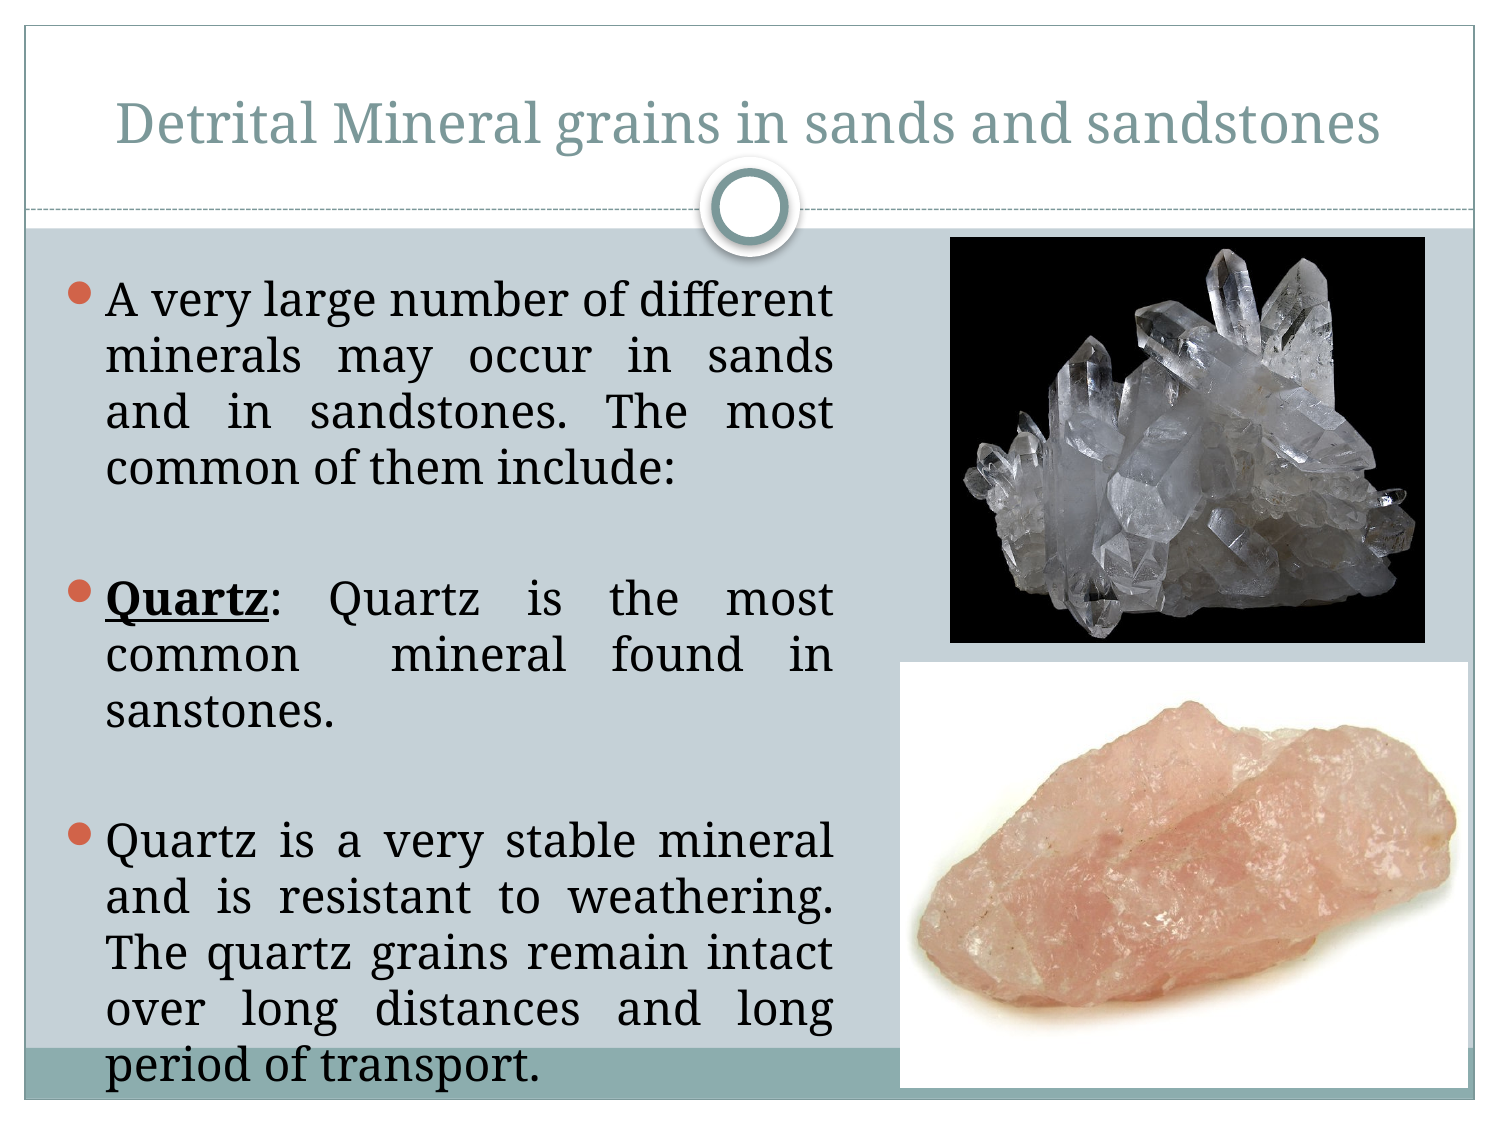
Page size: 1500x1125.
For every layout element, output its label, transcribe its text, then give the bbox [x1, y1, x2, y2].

list A very large number of different minerals may occur in sands and in sandstones. The most common of them include: Quartz: Quartz is the most common mineral found in sanstones. Quartz is a very stable mineral and is resistant to weathering. The quartz grains remain intact over long distances and long period of transport. [50, 262, 850, 1100]
picture [899, 662, 1469, 1088]
title Detrital Mineral grains in sands and sandstones [49, 37, 1450, 162]
picture [949, 237, 1426, 643]
